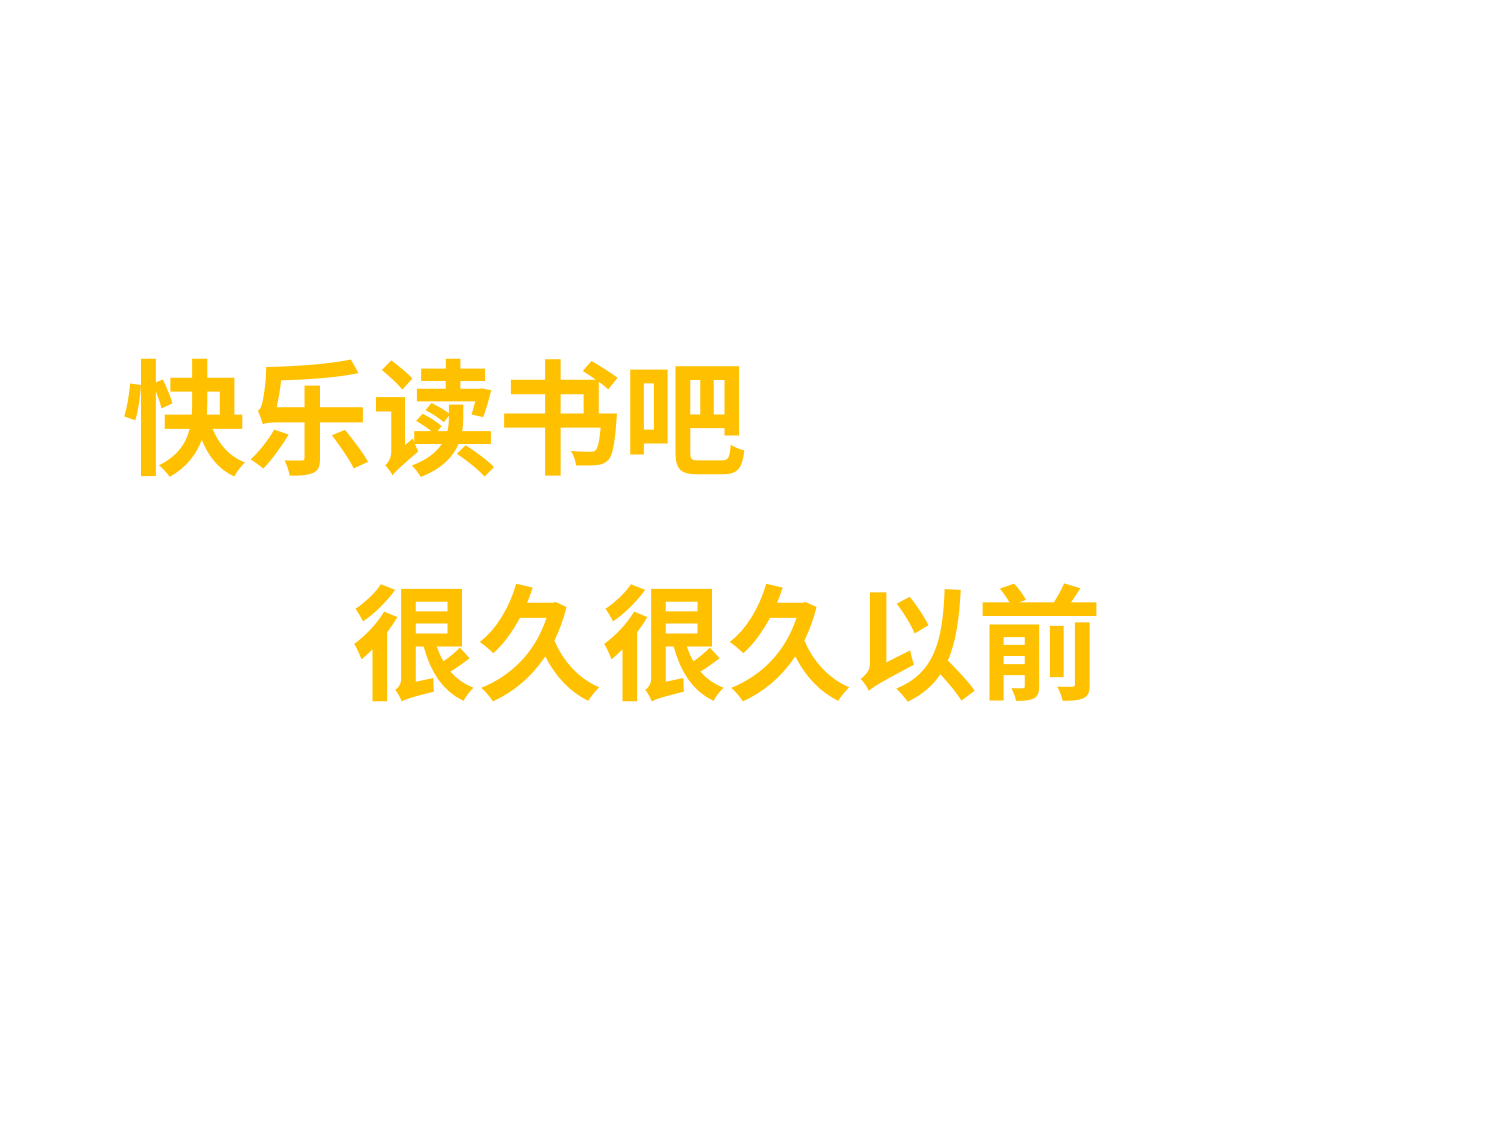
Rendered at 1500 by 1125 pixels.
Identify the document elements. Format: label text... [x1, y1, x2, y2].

text_box 快乐读书吧 很久很久以前 [108, 258, 1347, 723]
